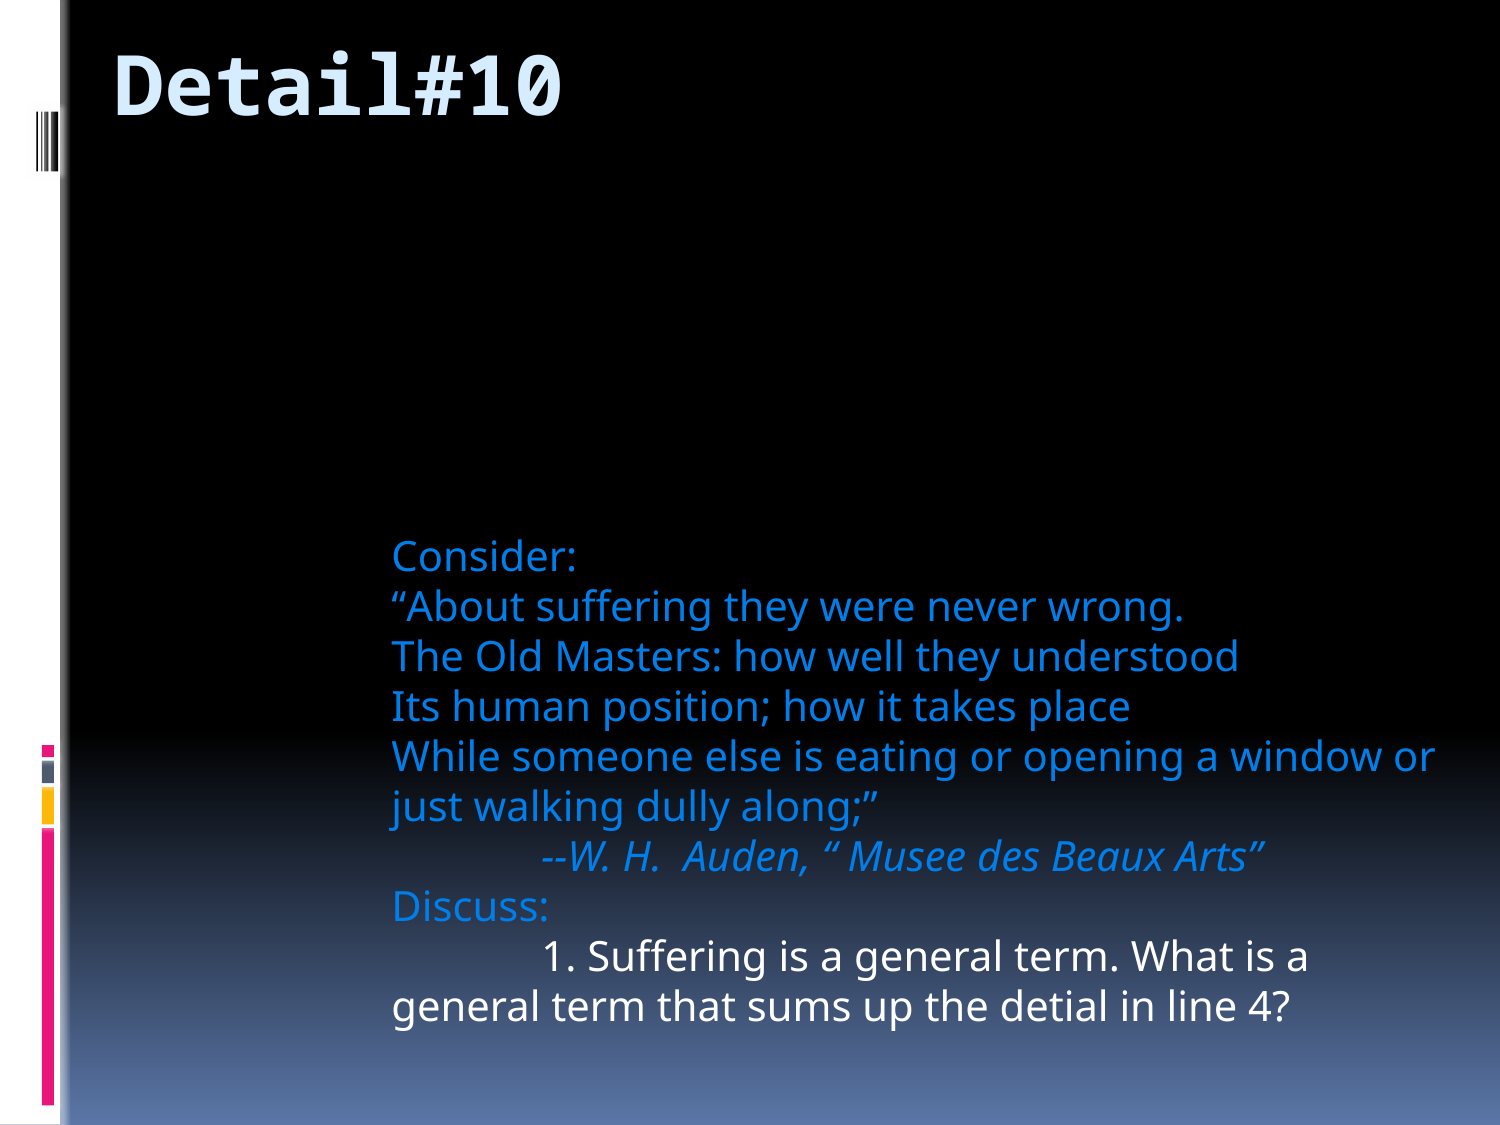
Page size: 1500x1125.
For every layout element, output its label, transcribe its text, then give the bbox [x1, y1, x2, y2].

subtitle Consider: “About suffering they were never wrong. The Old Masters: how well they understood Its human position; how it takes place While someone else is eating or opening a window or just walking dully along;” --W. H. Auden, “ Musee des Beaux Arts” Discuss: 1. Suffering is a general term. What is a general term that sums up the detial in line 4? [375, 50, 1463, 1038]
title Detail#10 [99, 24, 1388, 163]
